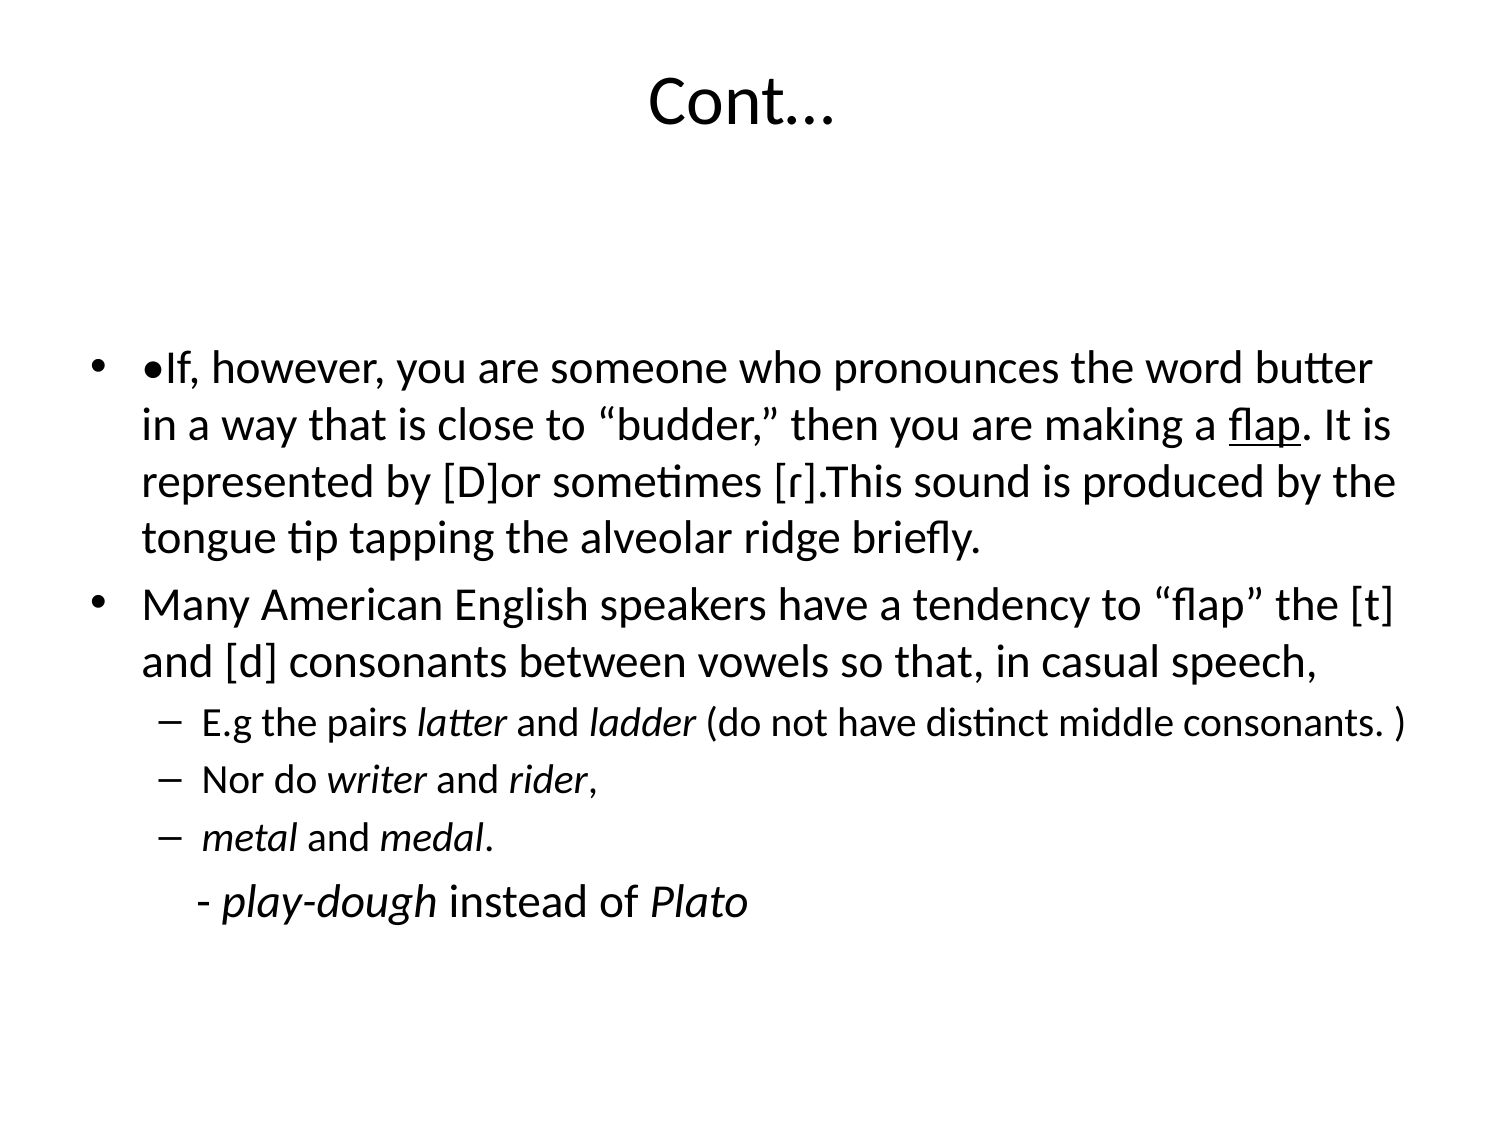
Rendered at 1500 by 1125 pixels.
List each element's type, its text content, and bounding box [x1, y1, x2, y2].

title Cont… [75, 45, 1425, 233]
list •If, however, you are someone who pronounces the word butter in a way that is close to “budder,” then you are making a flap. It is represented by [D]or sometimes [ɾ].This sound is produced by the tongue tip tapping the alveolar ridge briefly. Many American English speakers have a tendency to “flap” the [t] and [d] consonants between vowels so that, in casual speech, E.g the pairs latter and ladder (do not have distinct middle consonants. ) Nor do writer and rider, metal and medal. - play-dough instead of Plato [75, 262, 1425, 1038]
